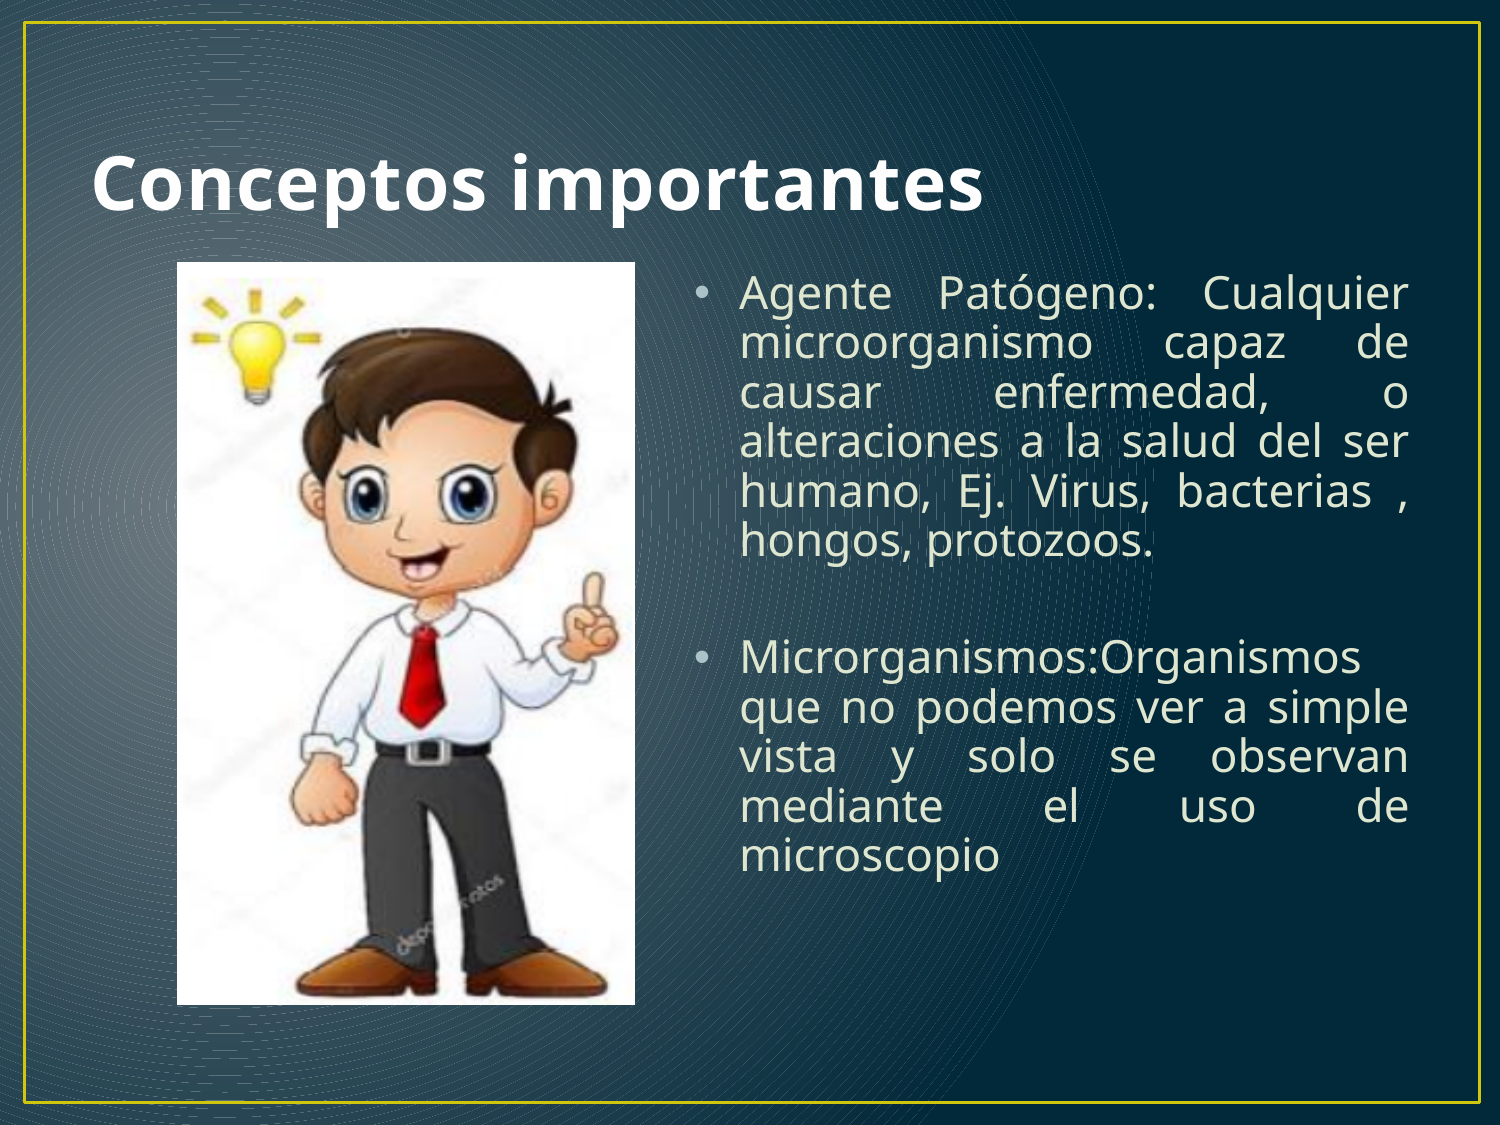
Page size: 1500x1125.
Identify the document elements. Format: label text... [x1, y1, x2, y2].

picture [177, 262, 635, 1006]
title Conceptos importantes [75, 45, 1425, 233]
list Agente Patógeno: Cualquier microorganismo capaz de causar enfermedad, o alteraciones a la salud del ser humano, Ej. Virus, bacterias , hongos, protozoos. Microrganismos:Organismos que no podemos ver a simple vista y solo se observan mediante el uso de microscopio [679, 262, 1425, 1005]
